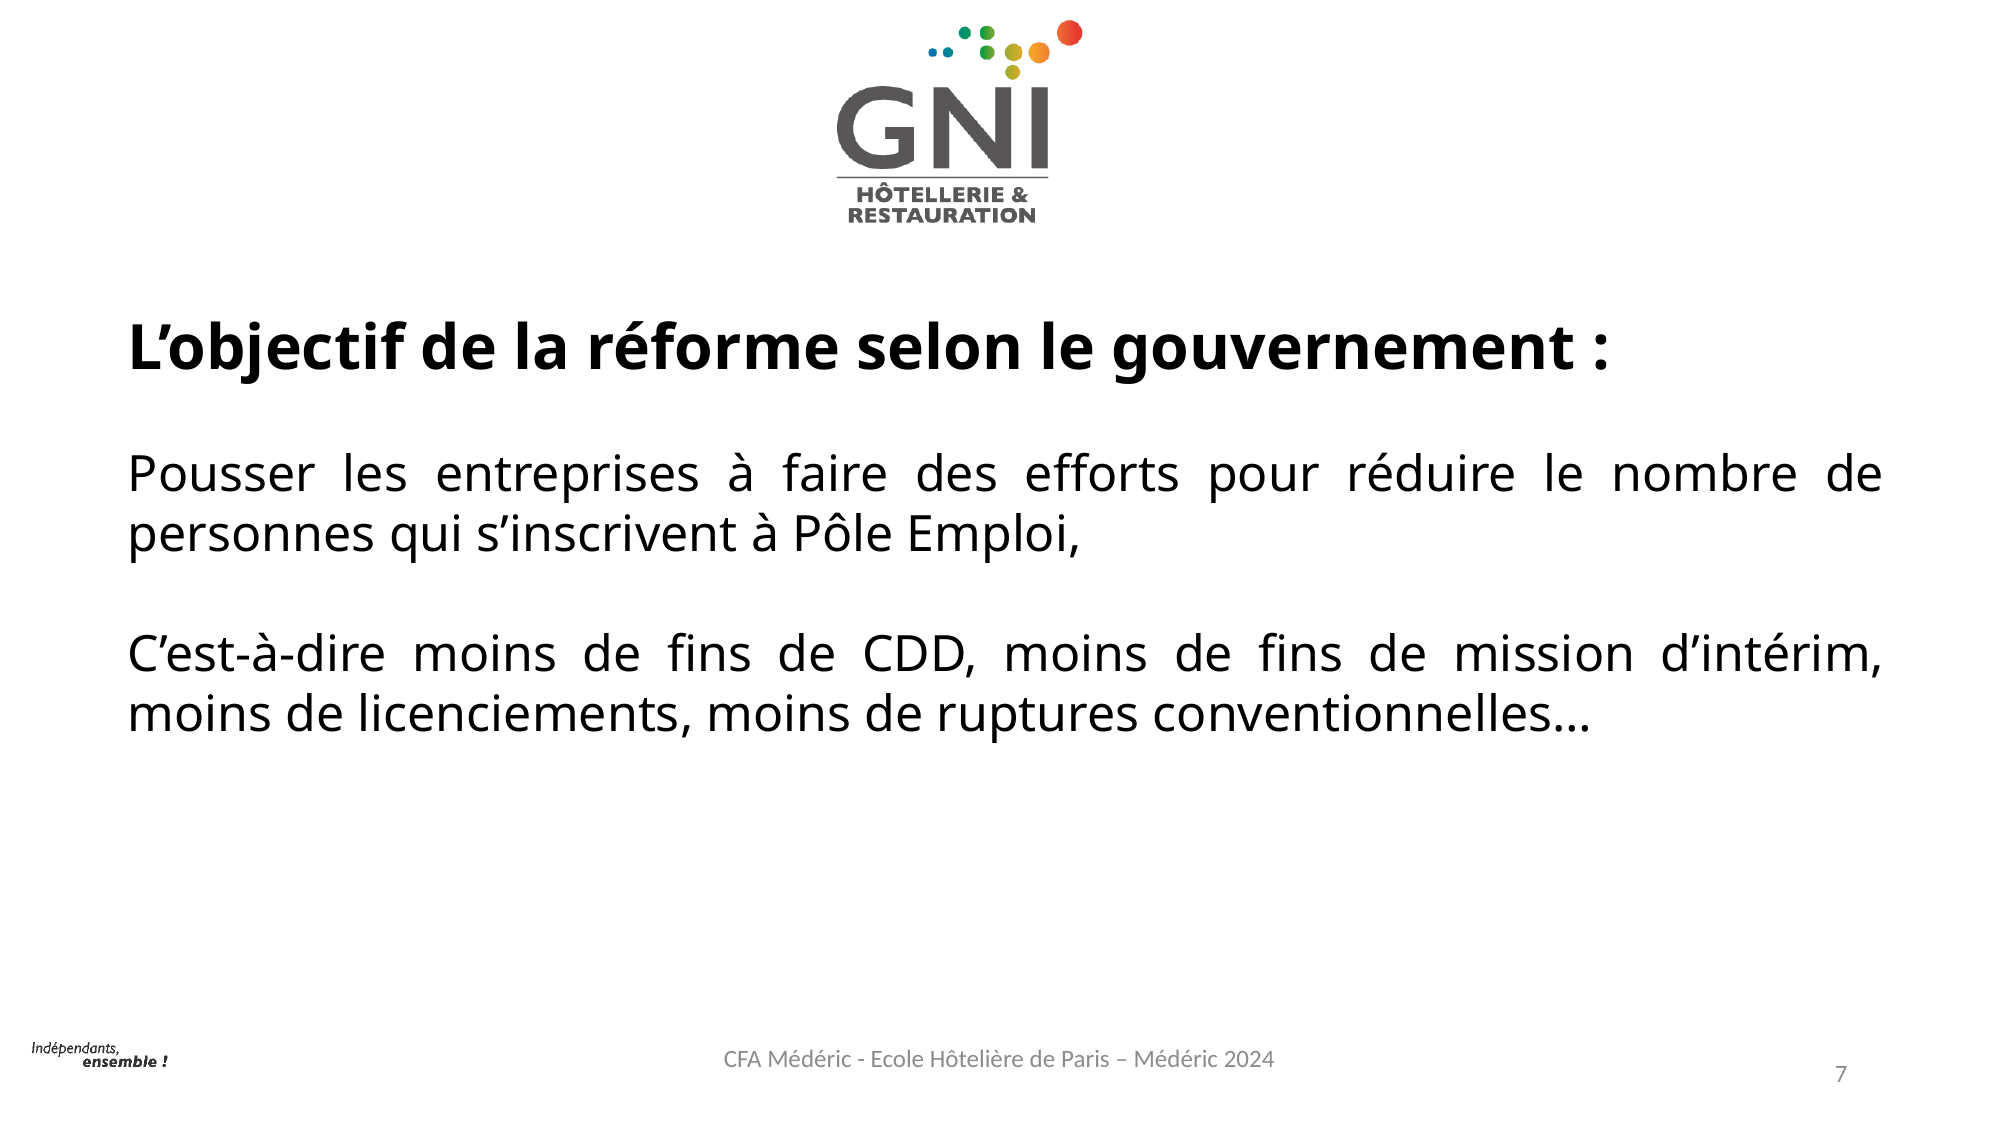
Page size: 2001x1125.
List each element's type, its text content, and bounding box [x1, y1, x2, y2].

picture [808, 0, 1106, 253]
footer CFA Médéric - Ecole Hôtelière de Paris – Médéric 2024 [662, 1042, 1338, 1103]
text_box L’objectif de la réforme selon le gouvernement : Pousser les entreprises à faire des efforts pour réduire le nombre de personnes qui s’inscrivent à Pôle Emploi, C’est-à-dire moins de fins de CDD, moins de fins de mission d’intérim, moins de licenciements, moins de ruptures conventionnelles… [113, 299, 1900, 825]
picture [0, 987, 195, 1125]
slide_number 7 [1412, 1042, 1863, 1103]
